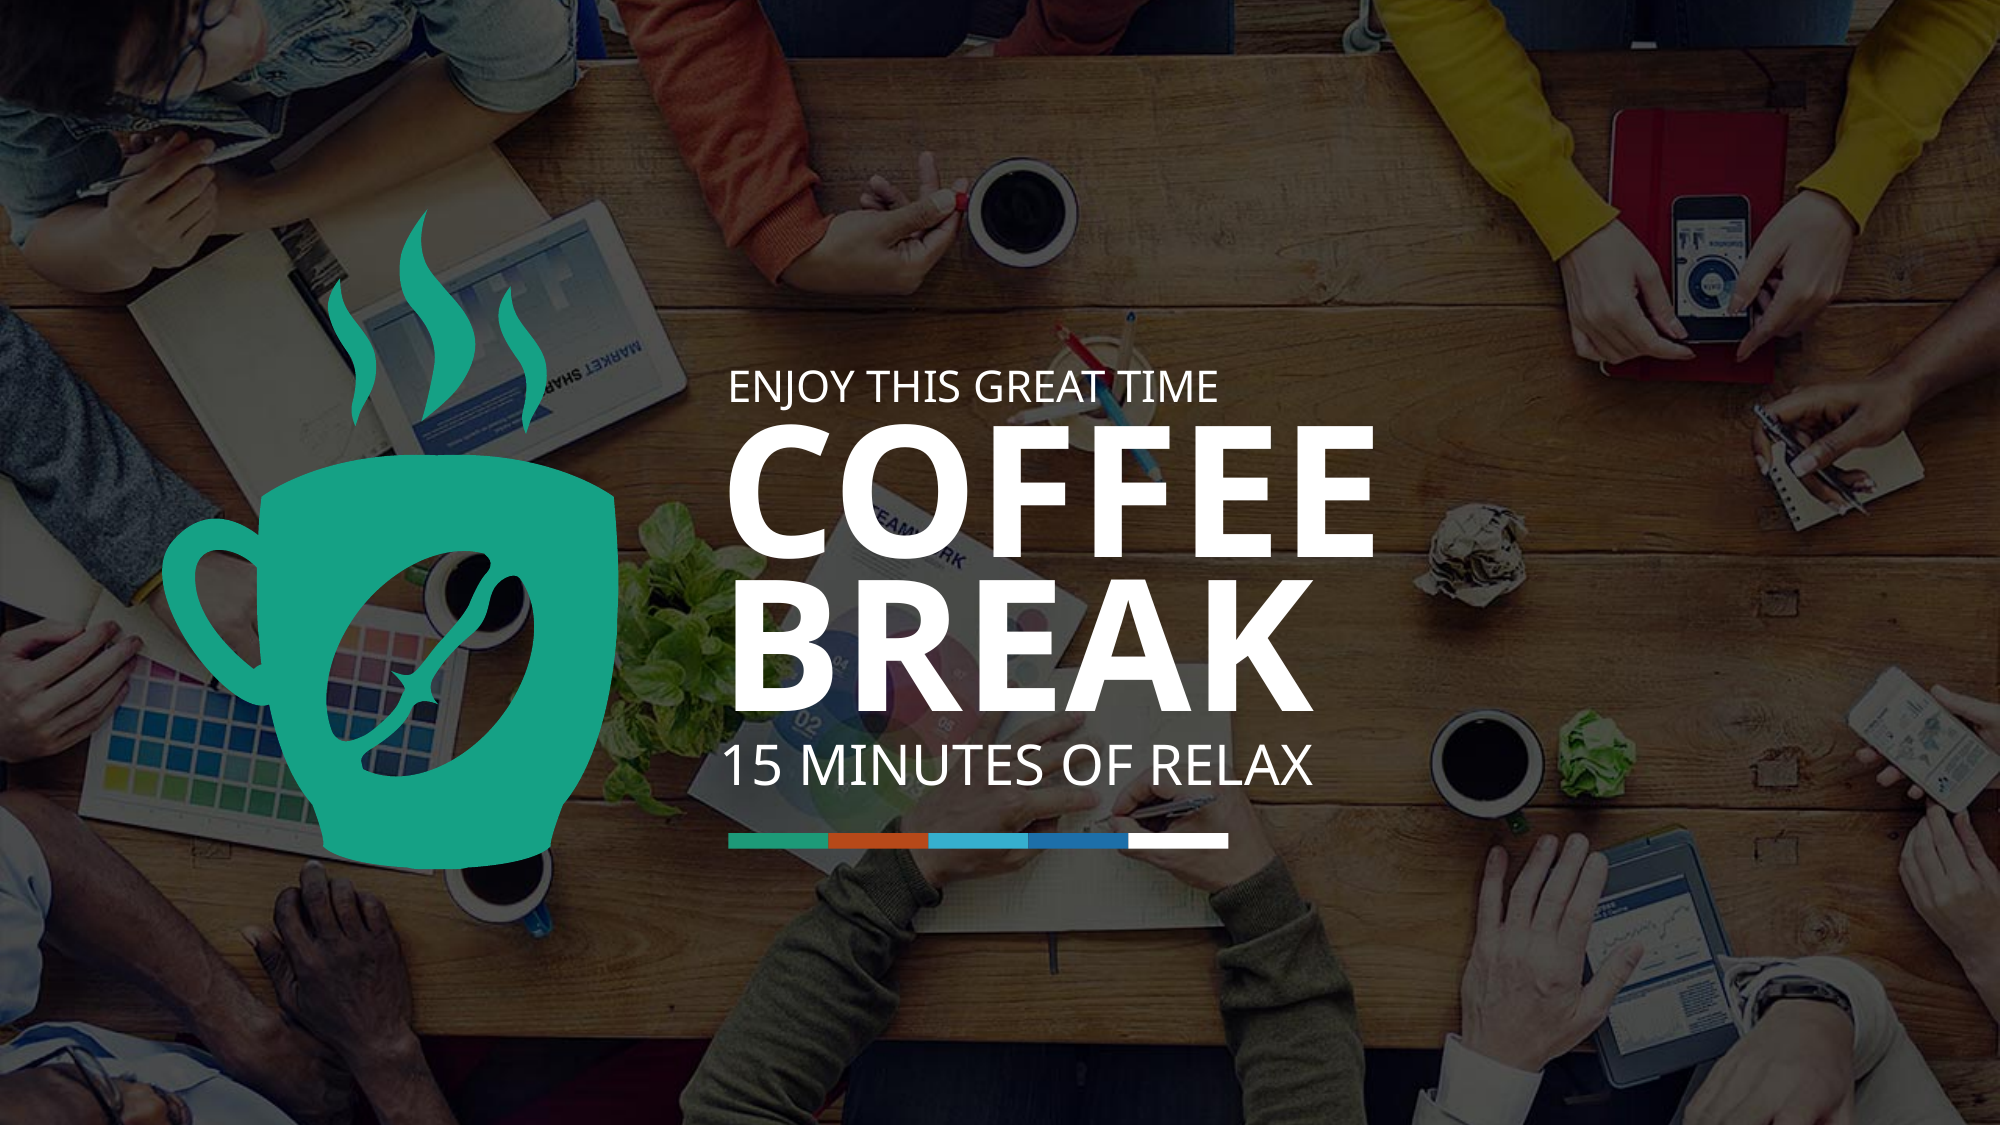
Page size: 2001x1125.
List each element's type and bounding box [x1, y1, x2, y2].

picture [0, 0, 2000, 1125]
text_box [728, 832, 1229, 849]
text_box [127, 209, 619, 870]
